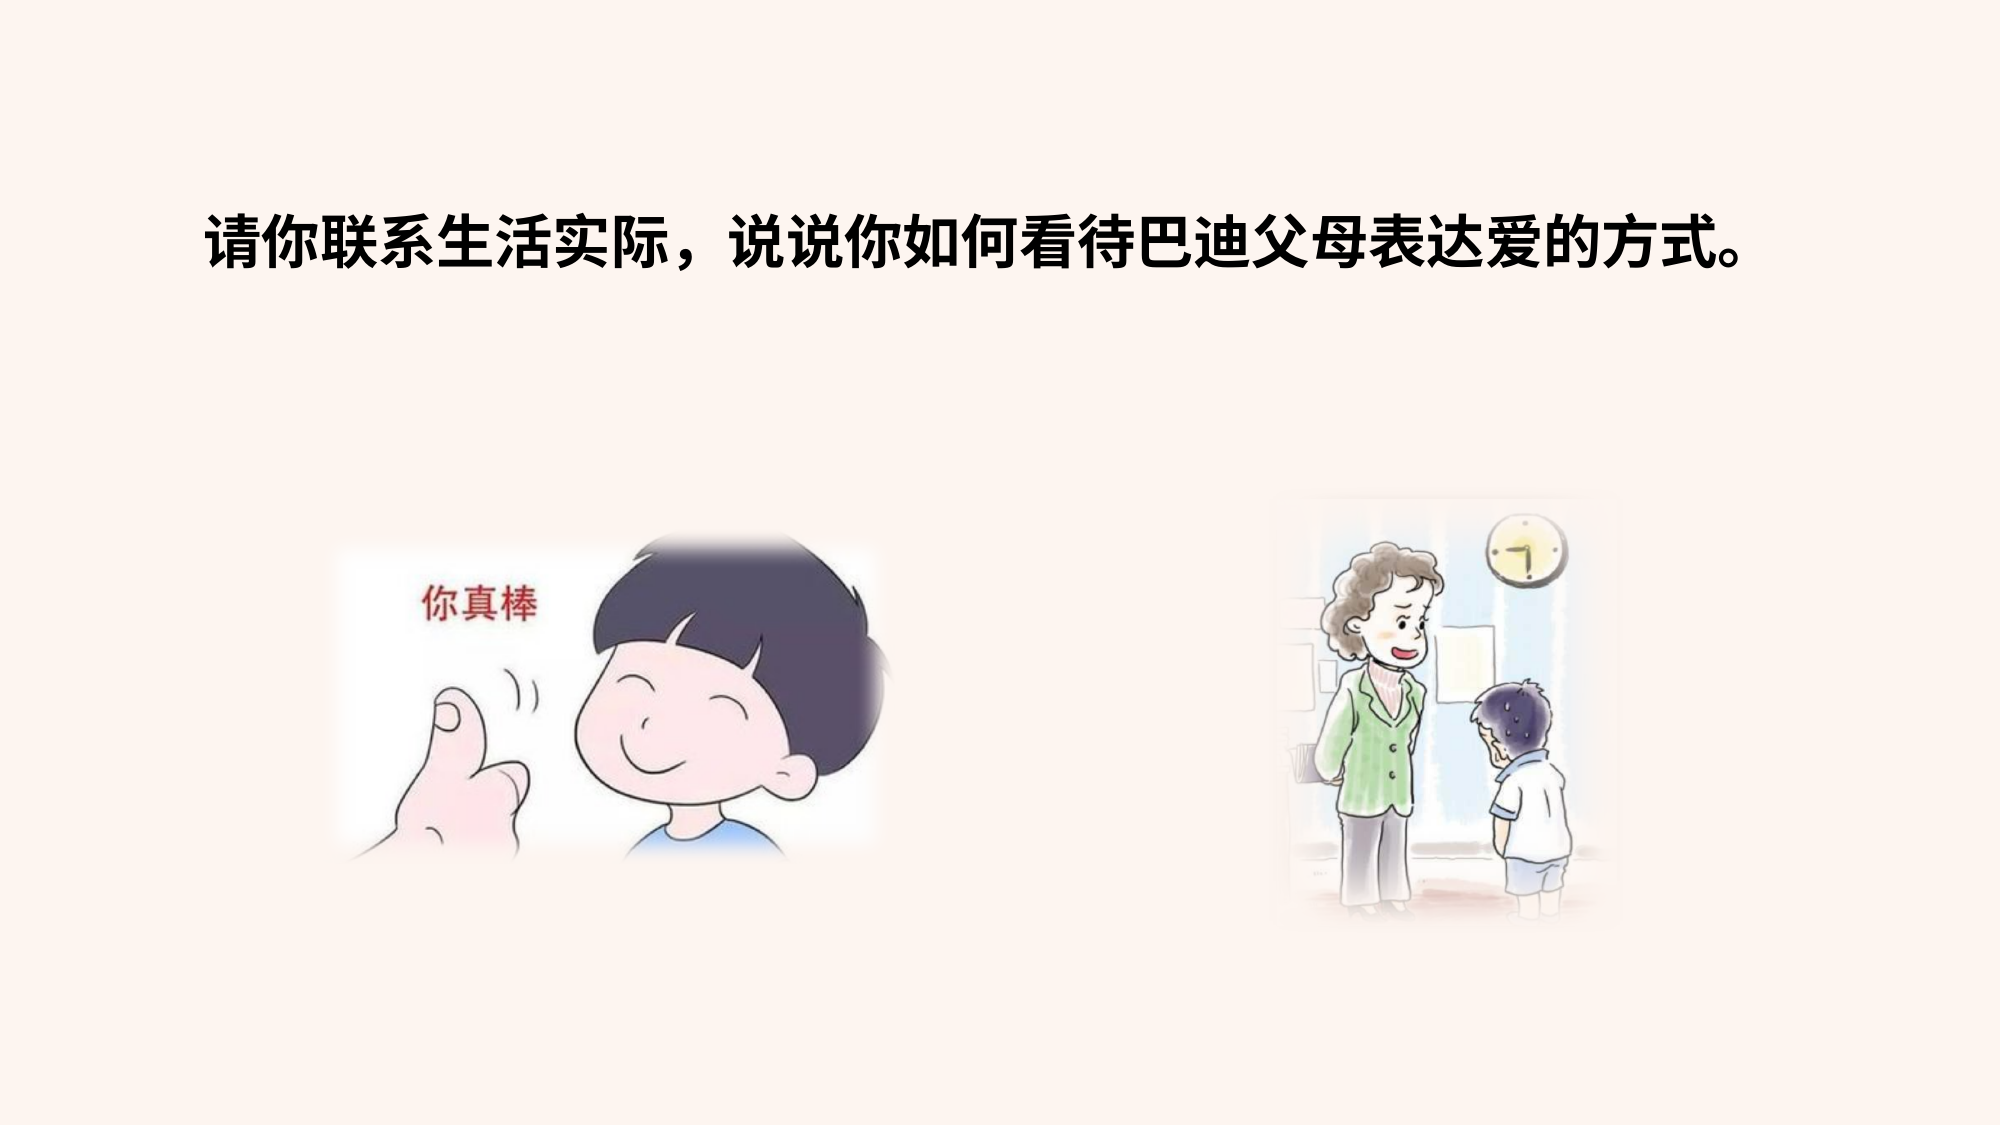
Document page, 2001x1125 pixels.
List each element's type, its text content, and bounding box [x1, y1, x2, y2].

picture [1269, 487, 1624, 933]
picture [316, 528, 896, 865]
text_box 请你联系生活实际，说说你如何看待巴迪父母表达爱的方式。 [188, 163, 1764, 283]
